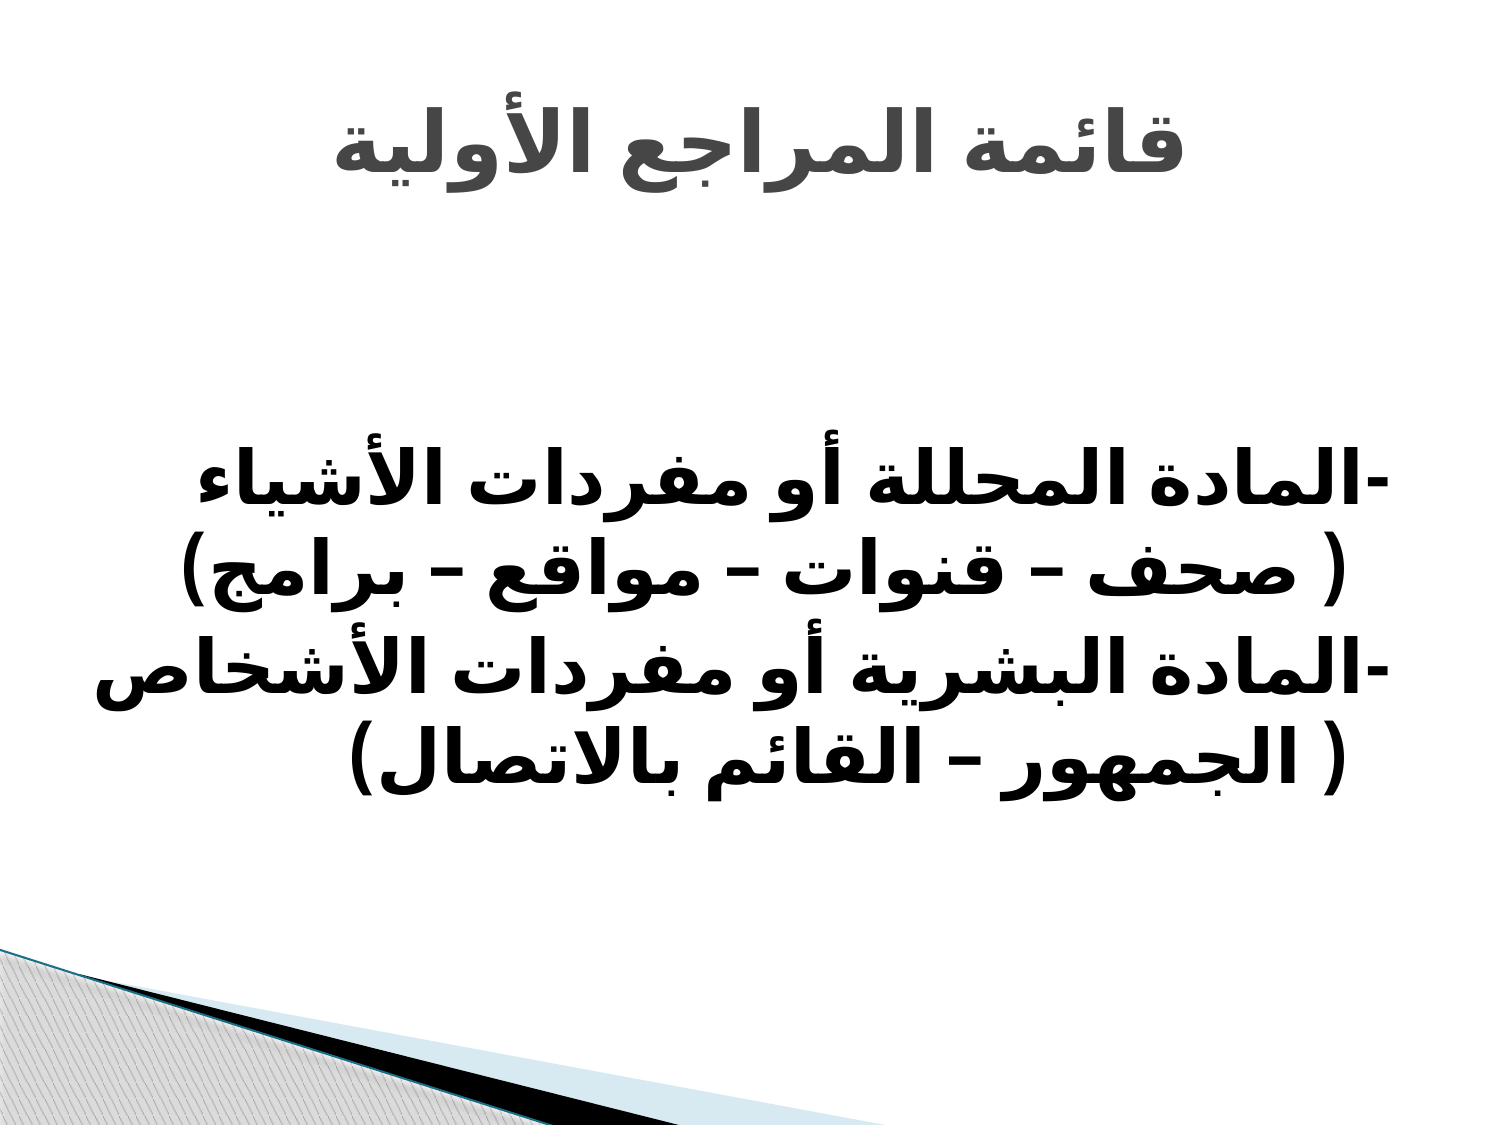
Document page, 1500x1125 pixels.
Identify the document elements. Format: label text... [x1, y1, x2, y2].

title قائمة المراجع الأولية [75, 45, 1425, 233]
list -المادة المحللة أو مفردات الأشياء ( صحف – قنوات – مواقع – برامج) -المادة البشرية أو مفردات الأشخاص ( الجمهور – القائم بالاتصال) [75, 243, 1425, 986]
